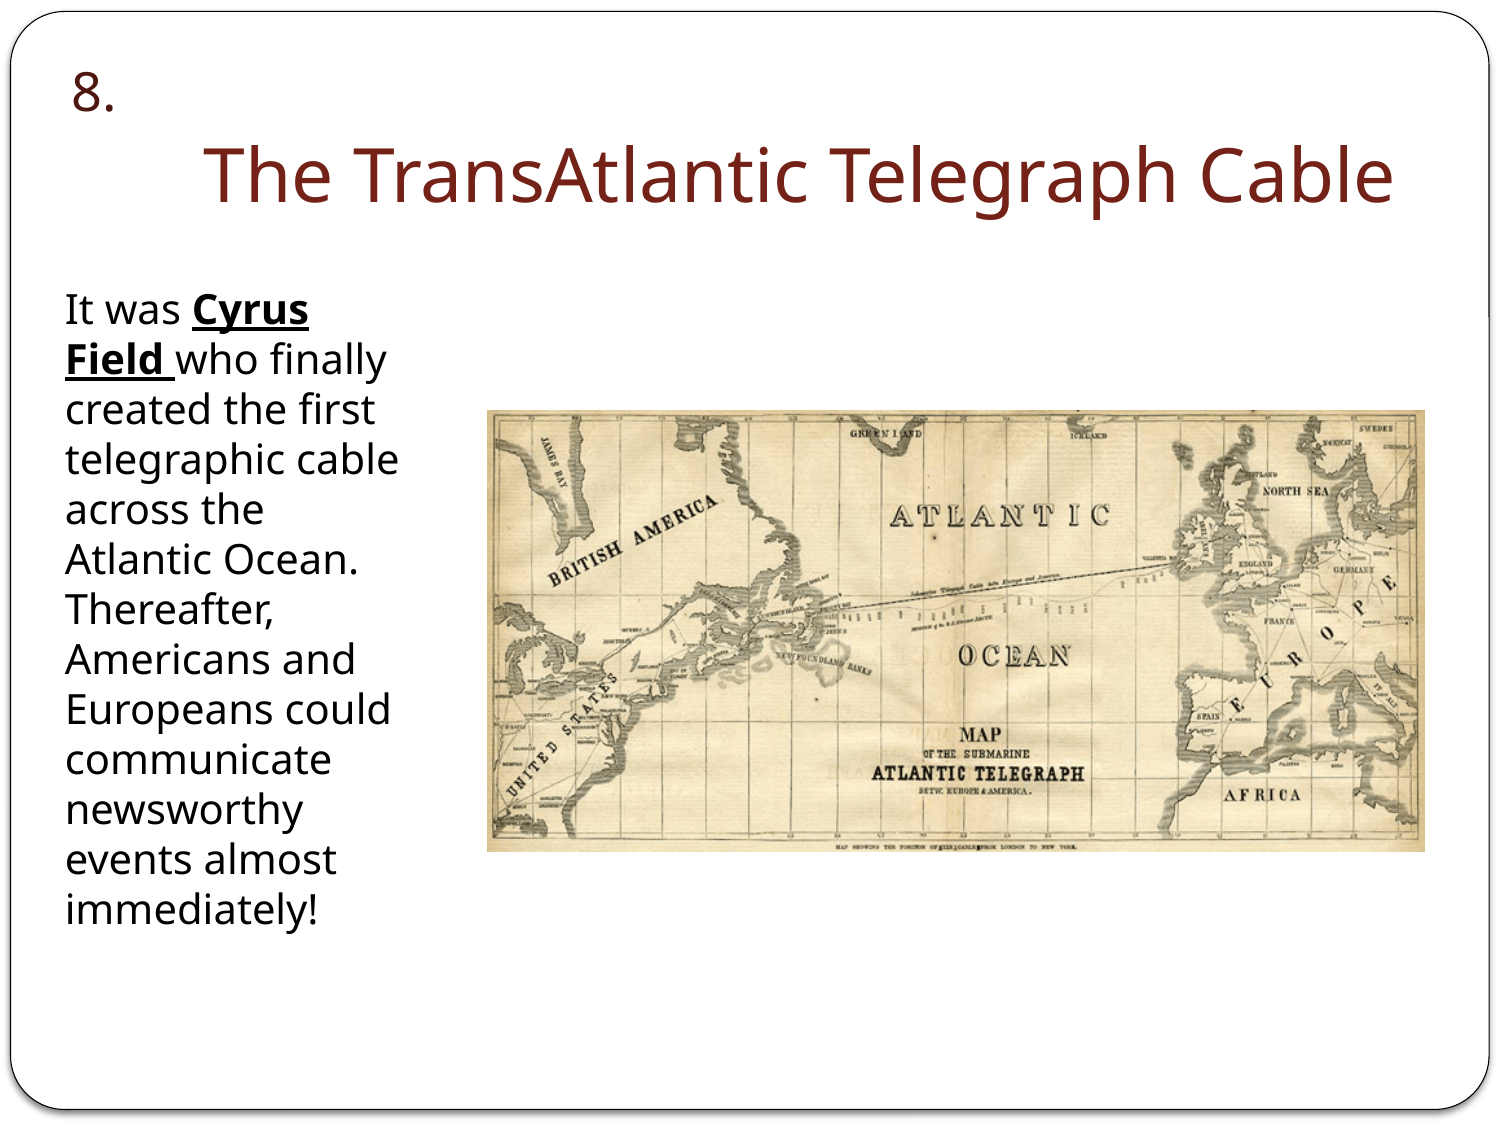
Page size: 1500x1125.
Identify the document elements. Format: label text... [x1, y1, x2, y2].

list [487, 410, 1426, 852]
title The TransAtlantic Telegraph Cable [150, 44, 1450, 233]
text_box 8. [37, 49, 150, 138]
list It was Cyrus Field who finally created the first telegraphic cable across the Atlantic Ocean. Thereafter, Americans and Europeans could communicate newsworthy events almost immediately! [50, 275, 425, 825]
